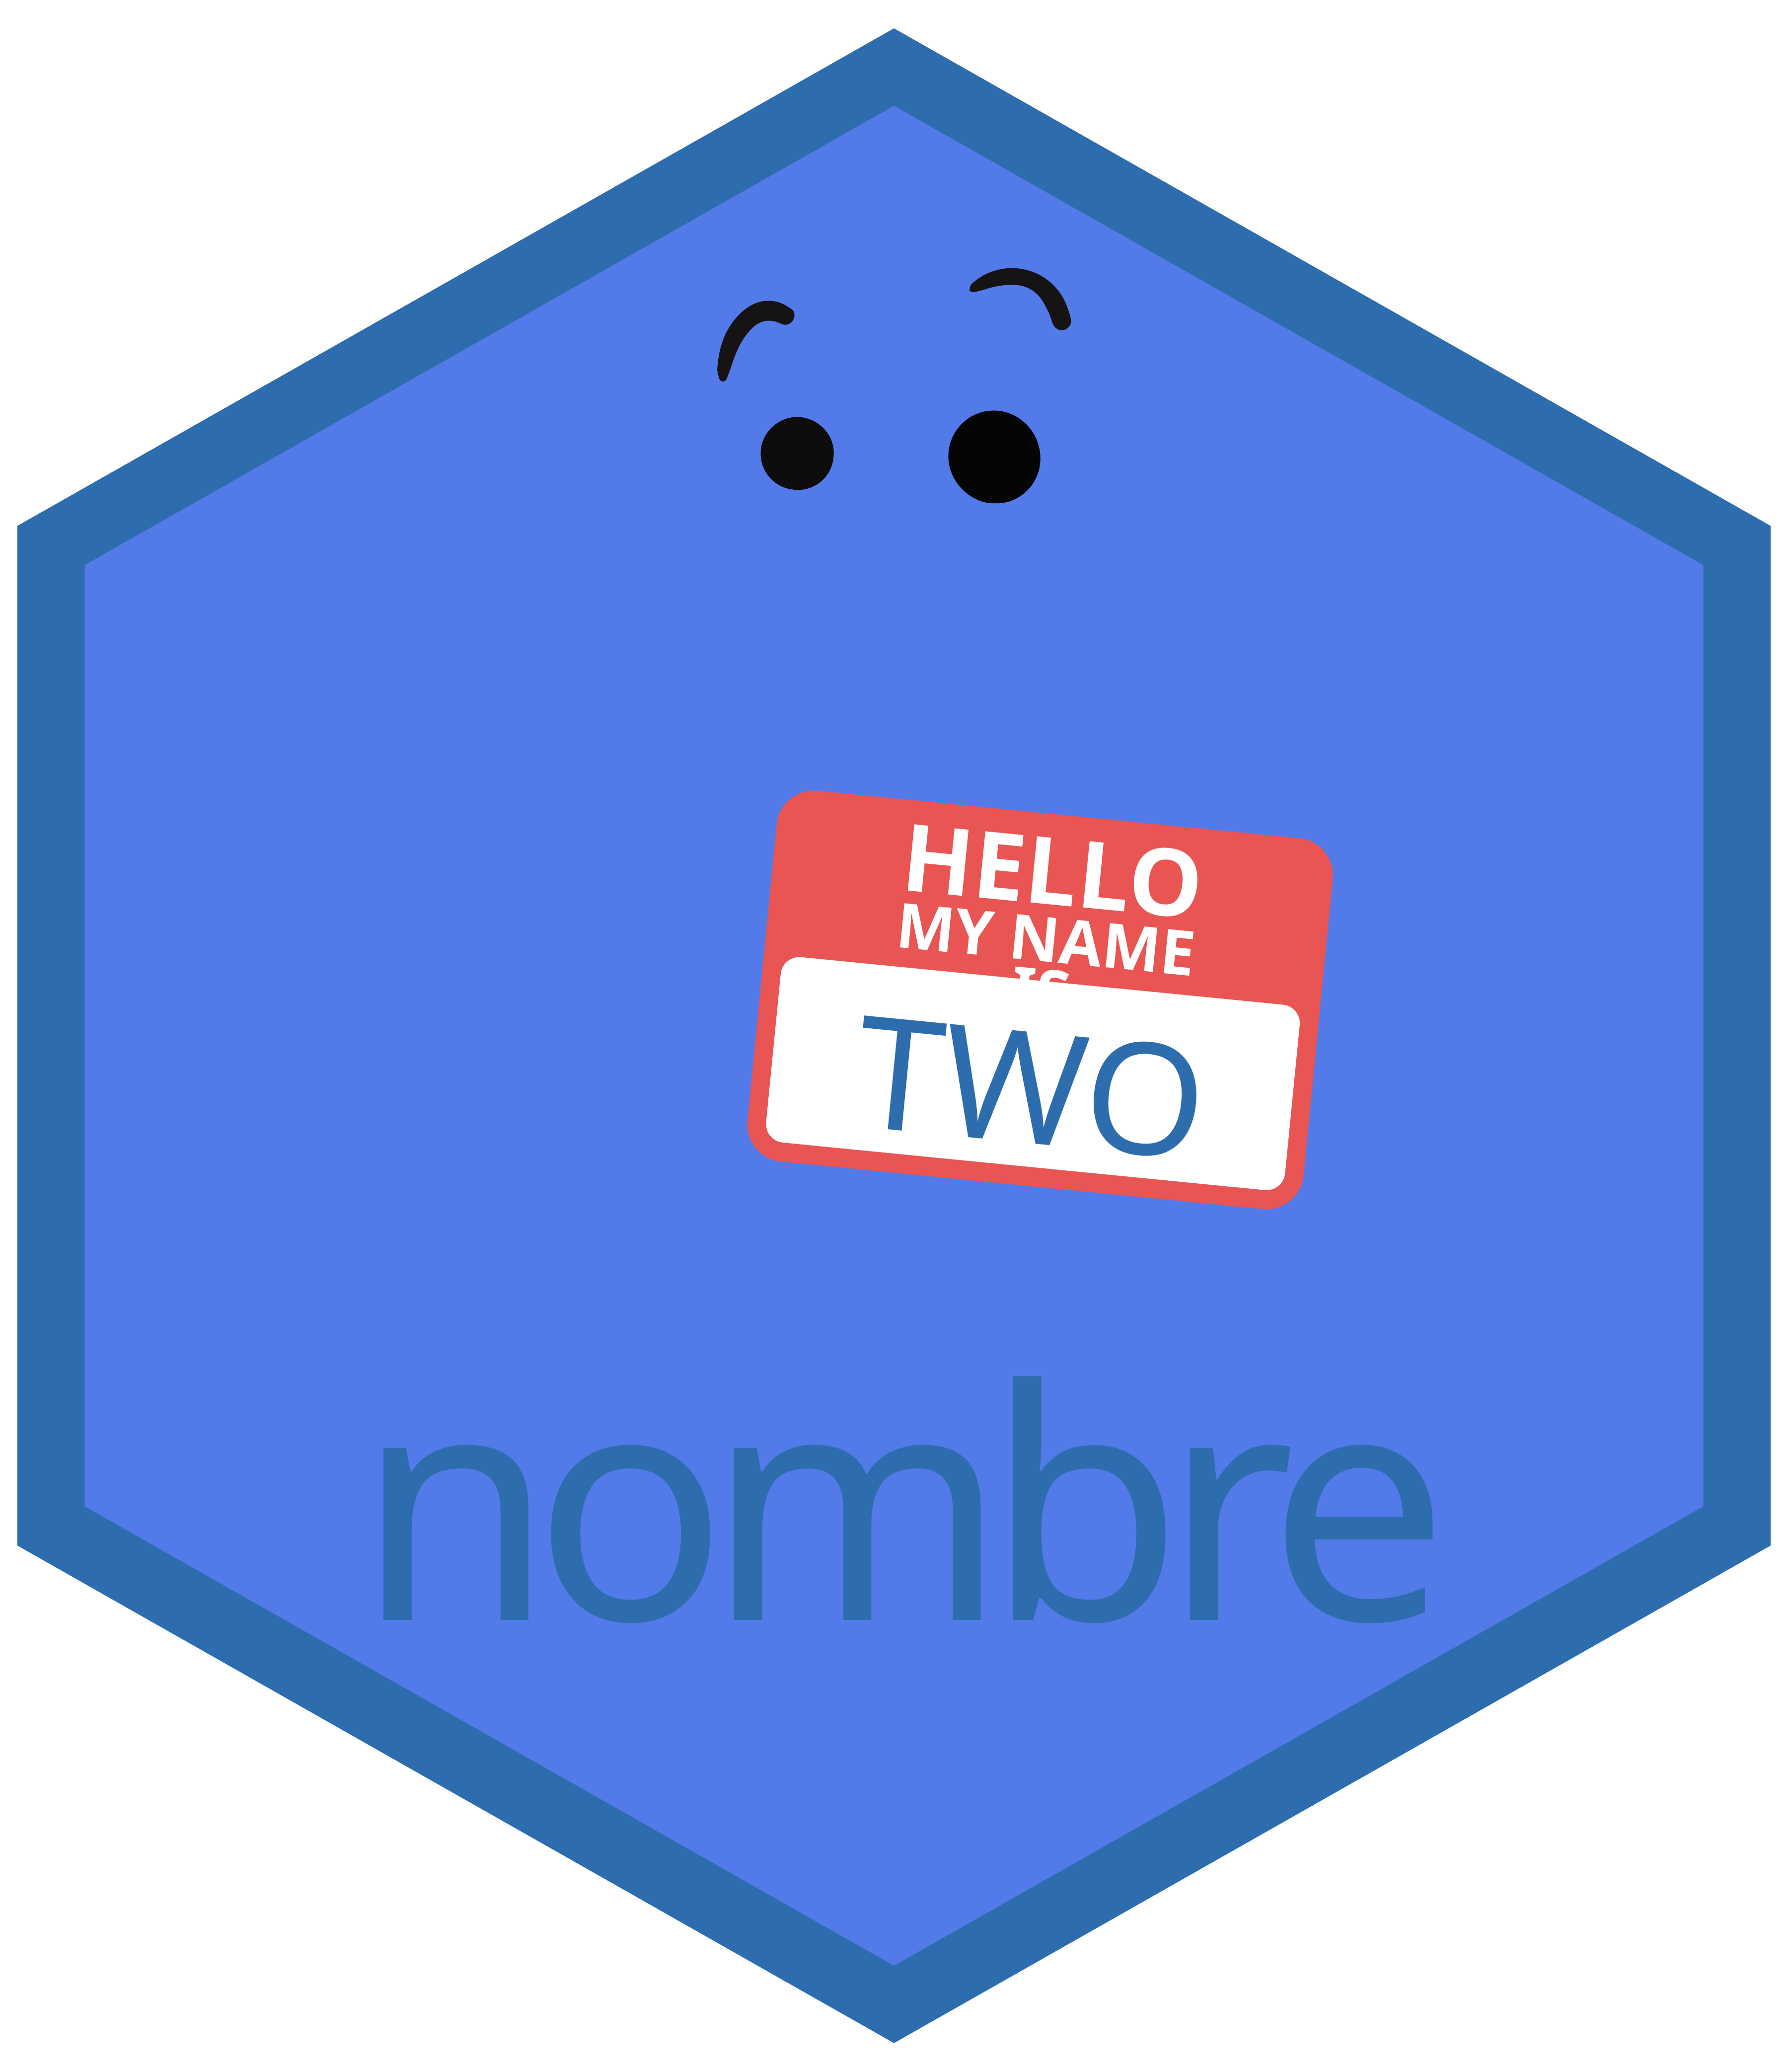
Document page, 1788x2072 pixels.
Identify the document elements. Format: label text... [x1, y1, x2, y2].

text_box [50, 292, 1738, 1551]
text_box [335, 1688, 1453, 2005]
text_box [760, 813, 1320, 1186]
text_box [717, 268, 1071, 503]
text_box 2 [457, 0, 1391, 292]
text_box nombre [93, 1296, 1713, 1688]
